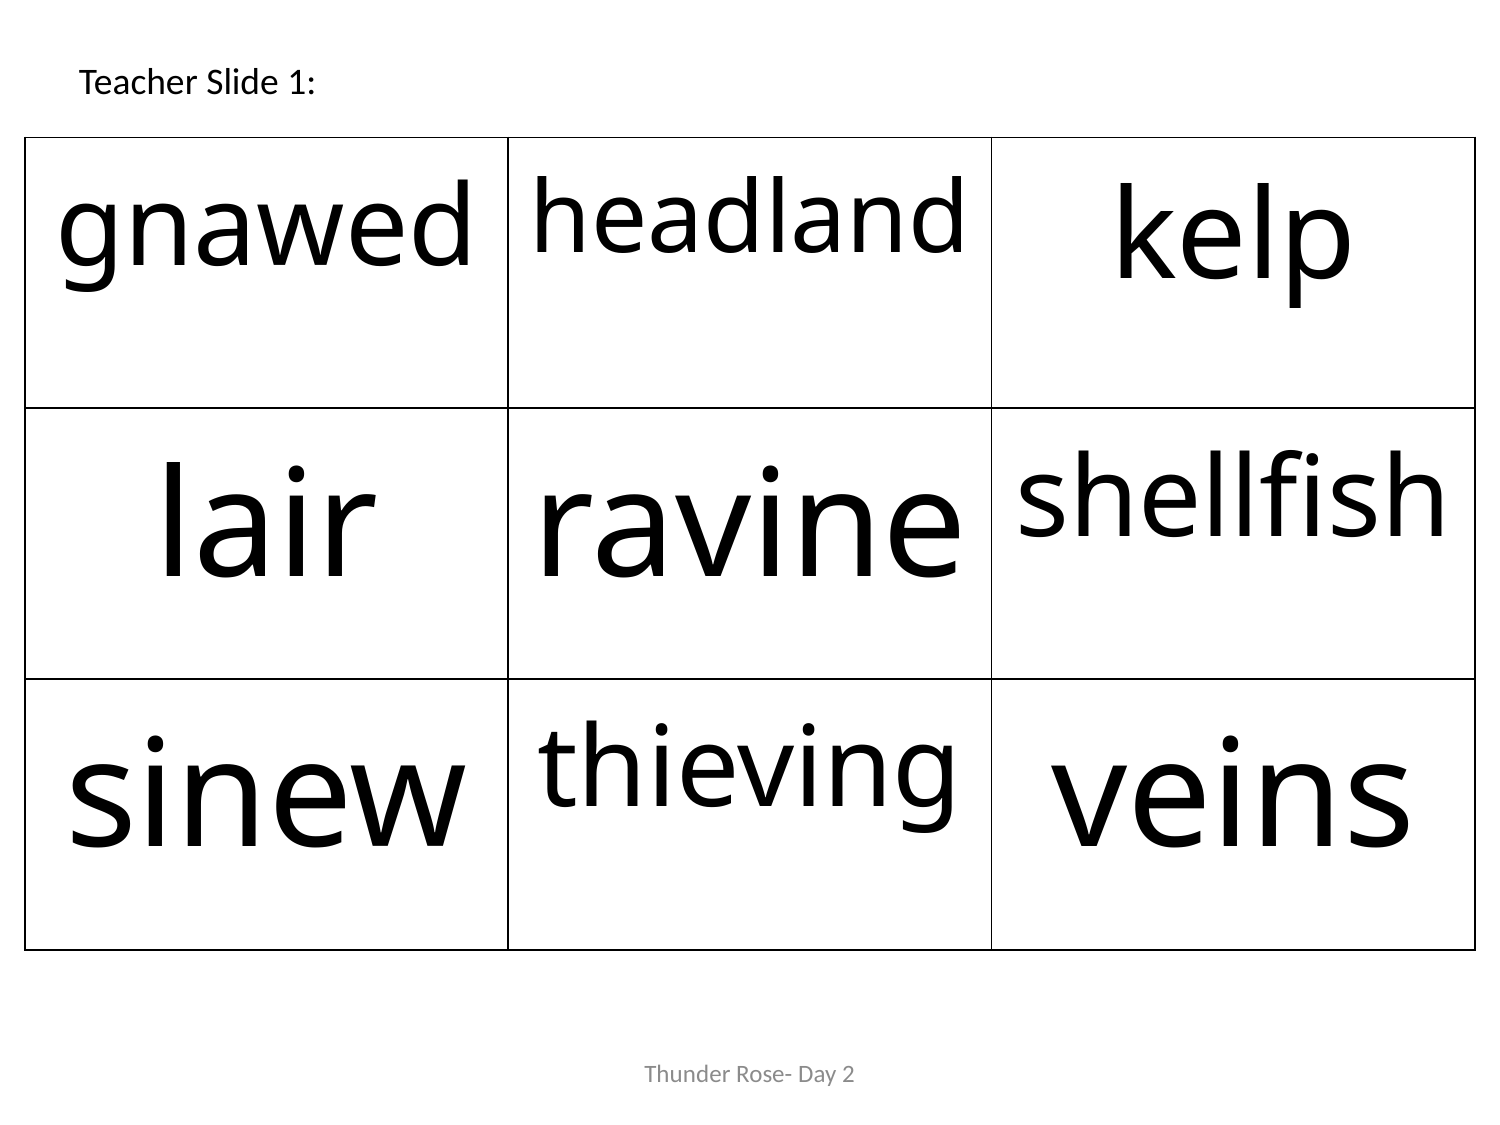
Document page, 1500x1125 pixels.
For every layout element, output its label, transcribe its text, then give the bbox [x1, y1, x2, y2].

table_header kelp [992, 138, 1474, 407]
table_cell shellfish [992, 409, 1474, 678]
table_header gnawed [26, 138, 507, 407]
footer Thunder Rose- Day 2 [512, 1042, 988, 1103]
table_cell sinew [26, 680, 507, 949]
table_header headland [509, 138, 991, 407]
text_box Teacher Slide 1: [64, 49, 341, 110]
table_cell thieving [509, 680, 991, 949]
table_cell lair [26, 409, 507, 678]
table_cell veins [992, 680, 1474, 949]
table_cell ravine [509, 409, 991, 678]
